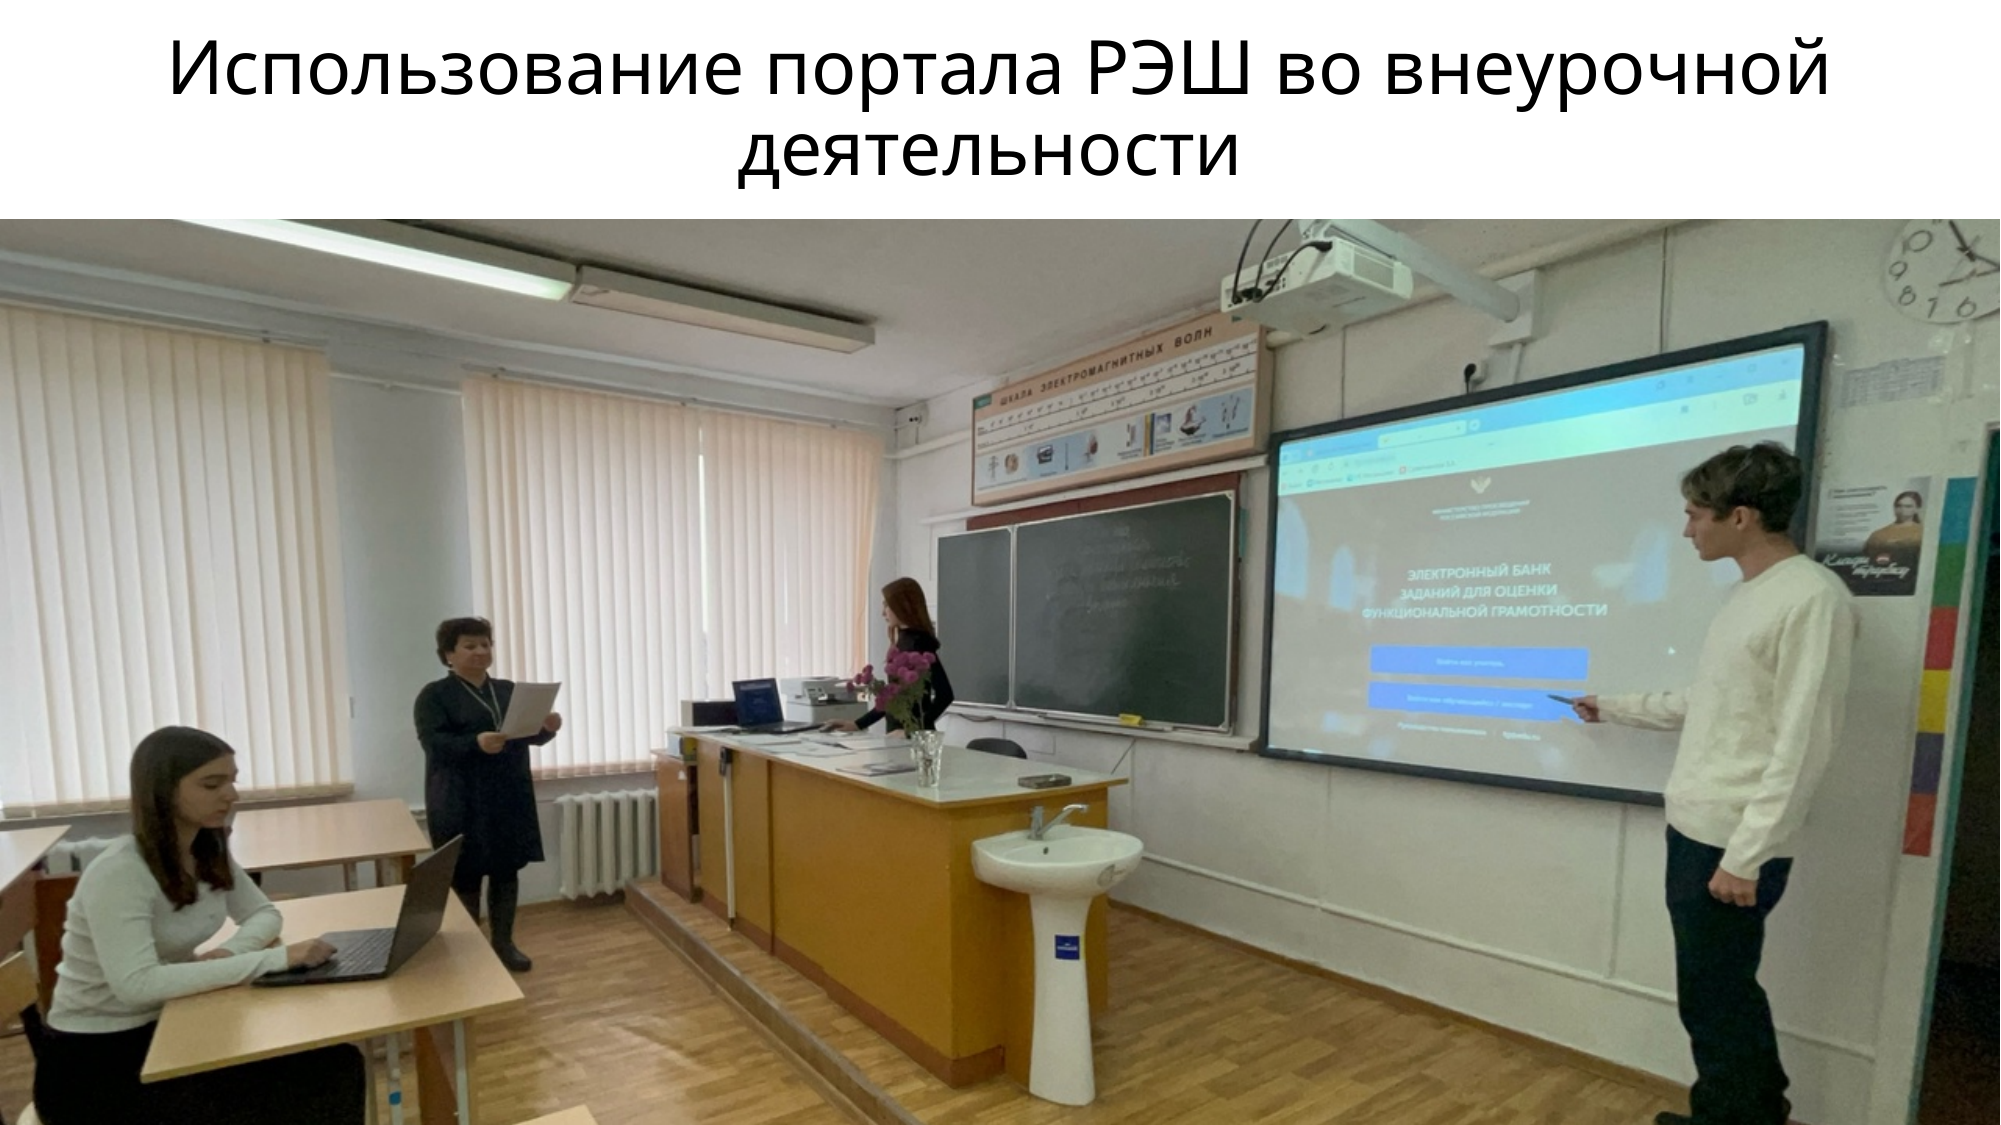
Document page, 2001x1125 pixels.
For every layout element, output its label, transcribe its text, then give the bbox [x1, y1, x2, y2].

title Использование портала РЭШ во внеурочной деятельности [137, 1, 1863, 219]
picture [0, 219, 2000, 1125]
